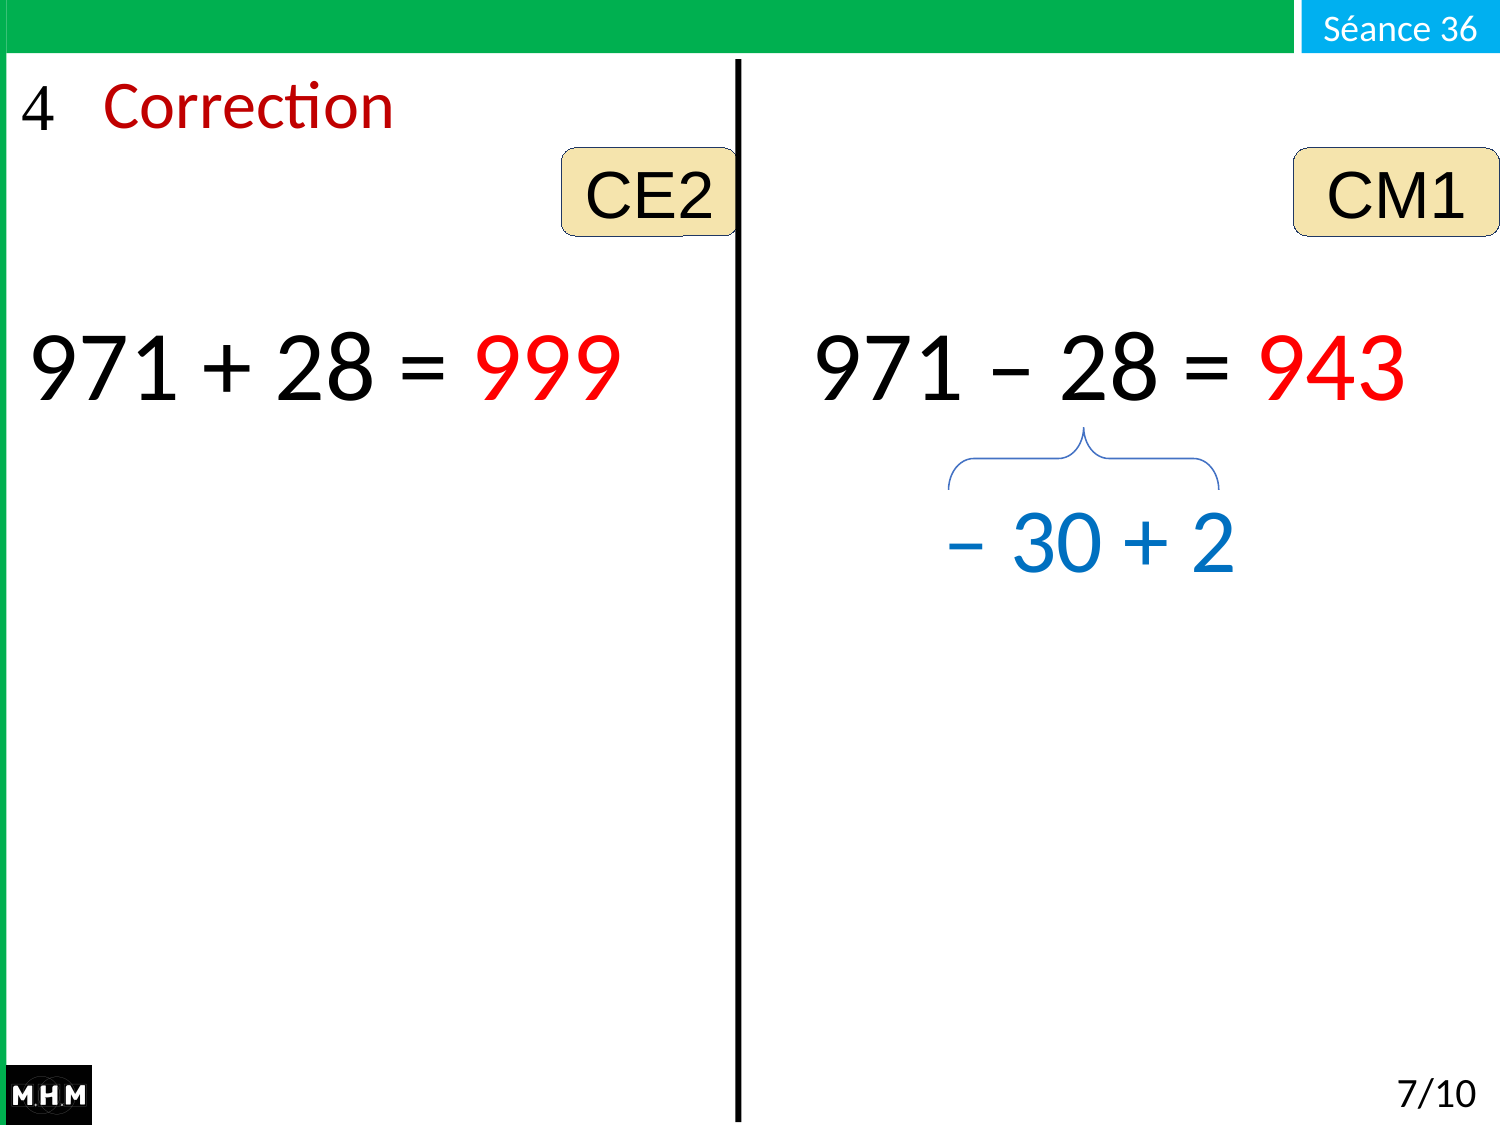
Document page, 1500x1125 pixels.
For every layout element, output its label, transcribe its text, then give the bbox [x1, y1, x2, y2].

text_box – 30 + 2 [929, 473, 1309, 598]
text_box Correction [88, 62, 632, 152]
text_box [947, 428, 1220, 490]
text_box CM1 [1293, 147, 1500, 237]
list 7/10 [1373, 1064, 1500, 1125]
text_box 971 – 28 = 943 [797, 292, 1498, 428]
picture [6, 1065, 92, 1125]
text_box CE2 [561, 147, 738, 237]
text_box 971 + 28 = 999 [13, 292, 725, 428]
